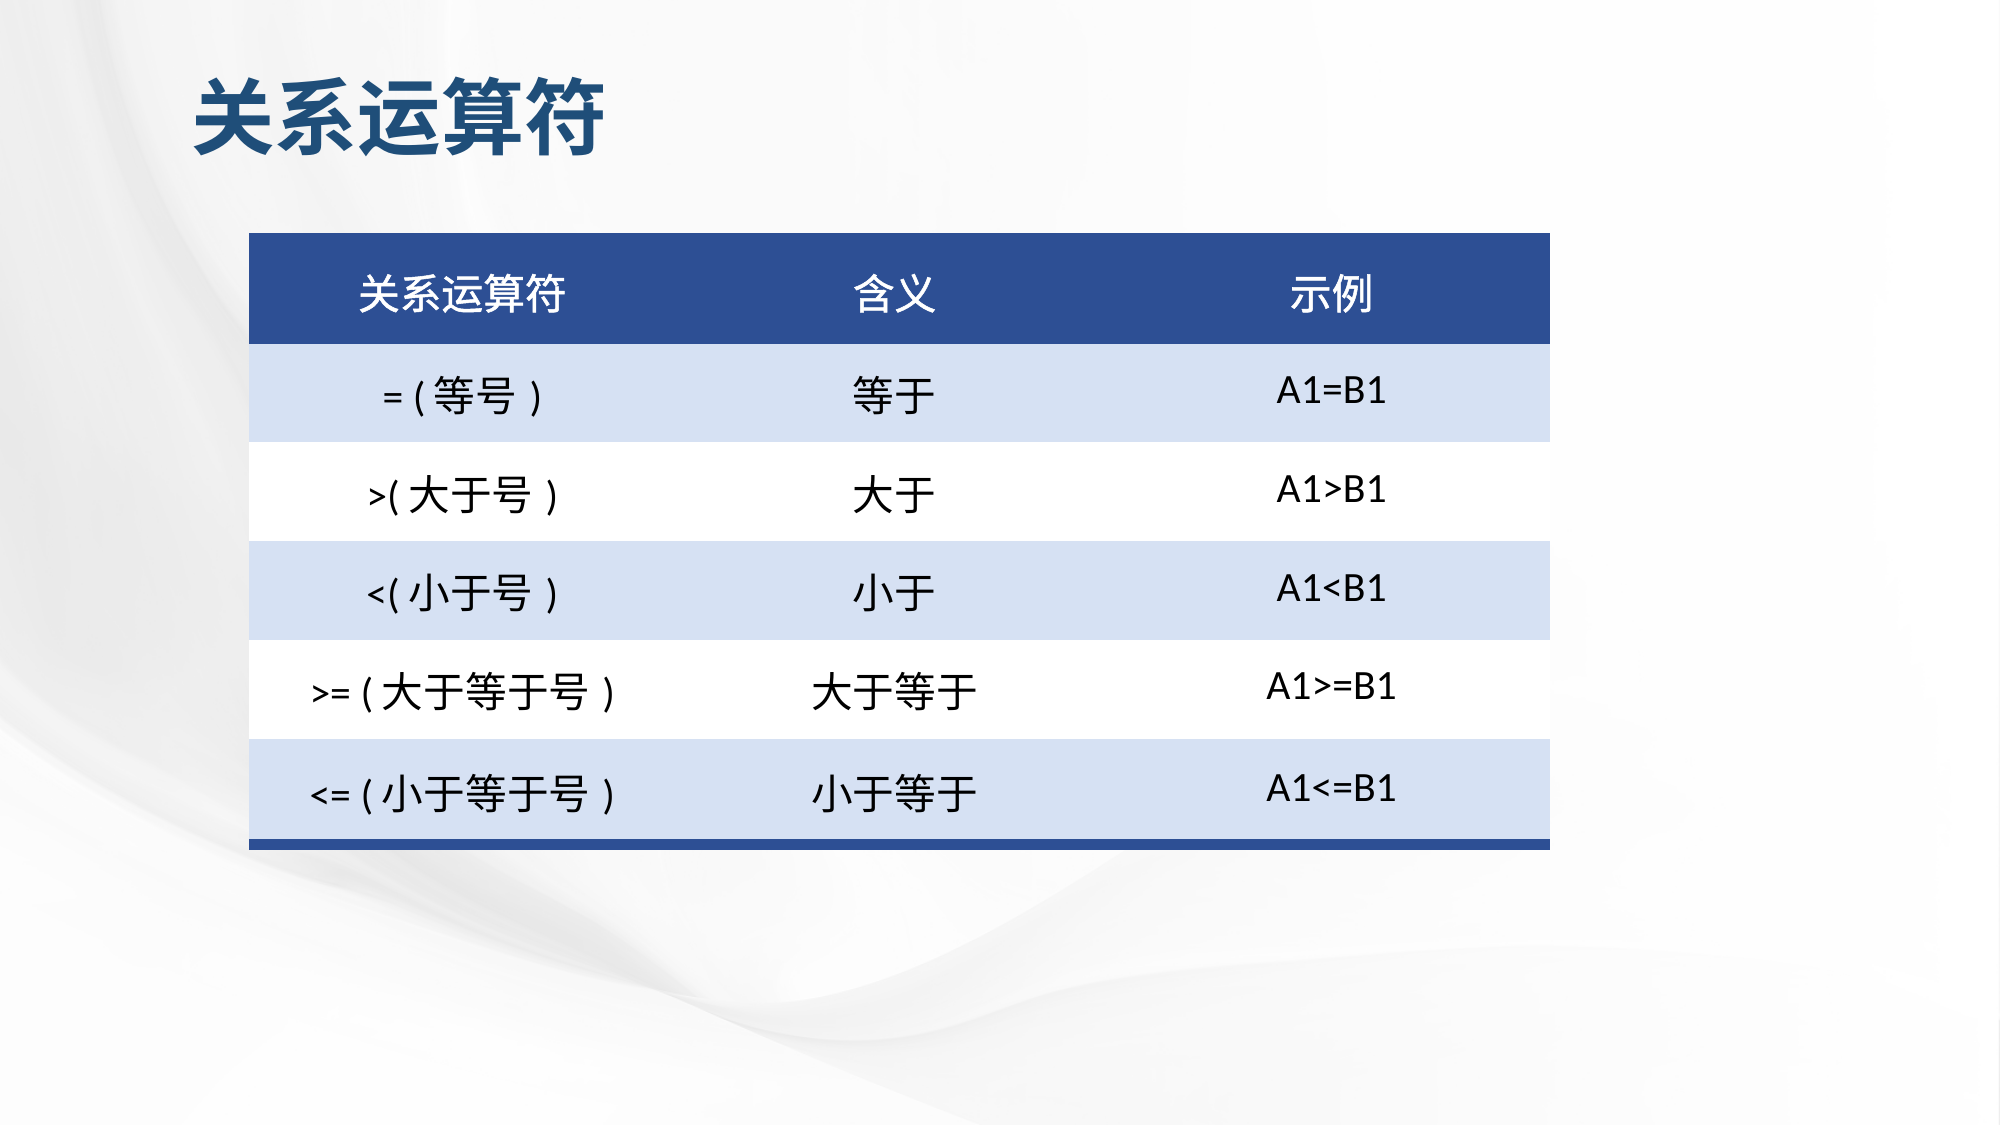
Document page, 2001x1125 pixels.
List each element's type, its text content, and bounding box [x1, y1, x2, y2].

table_cell <(小于号) [249, 541, 676, 640]
table_cell <= (小于等于号) [249, 739, 676, 839]
table_cell 大于等于 [676, 640, 1114, 739]
table_cell A1>B1 [1114, 442, 1550, 541]
table_cell = (等号) [249, 344, 676, 442]
table_cell 大于 [676, 442, 1114, 541]
table_header 关系运算符 [249, 244, 676, 344]
table_header 示例 [1114, 244, 1550, 344]
table_cell >(大于号) [249, 442, 676, 541]
table_cell A1<=B1 [1114, 739, 1550, 839]
table_cell A1<B1 [1114, 541, 1550, 640]
table_cell 小于 [676, 541, 1114, 640]
table_cell >= (大于等于号) [249, 640, 676, 739]
title 关系运算符 [137, 59, 1863, 184]
table_cell A1>=B1 [1114, 640, 1550, 739]
table_cell 小于等于 [676, 739, 1114, 839]
table_cell A1=B1 [1114, 344, 1550, 442]
table_cell 等于 [676, 344, 1114, 442]
table_header 含义 [676, 244, 1114, 344]
